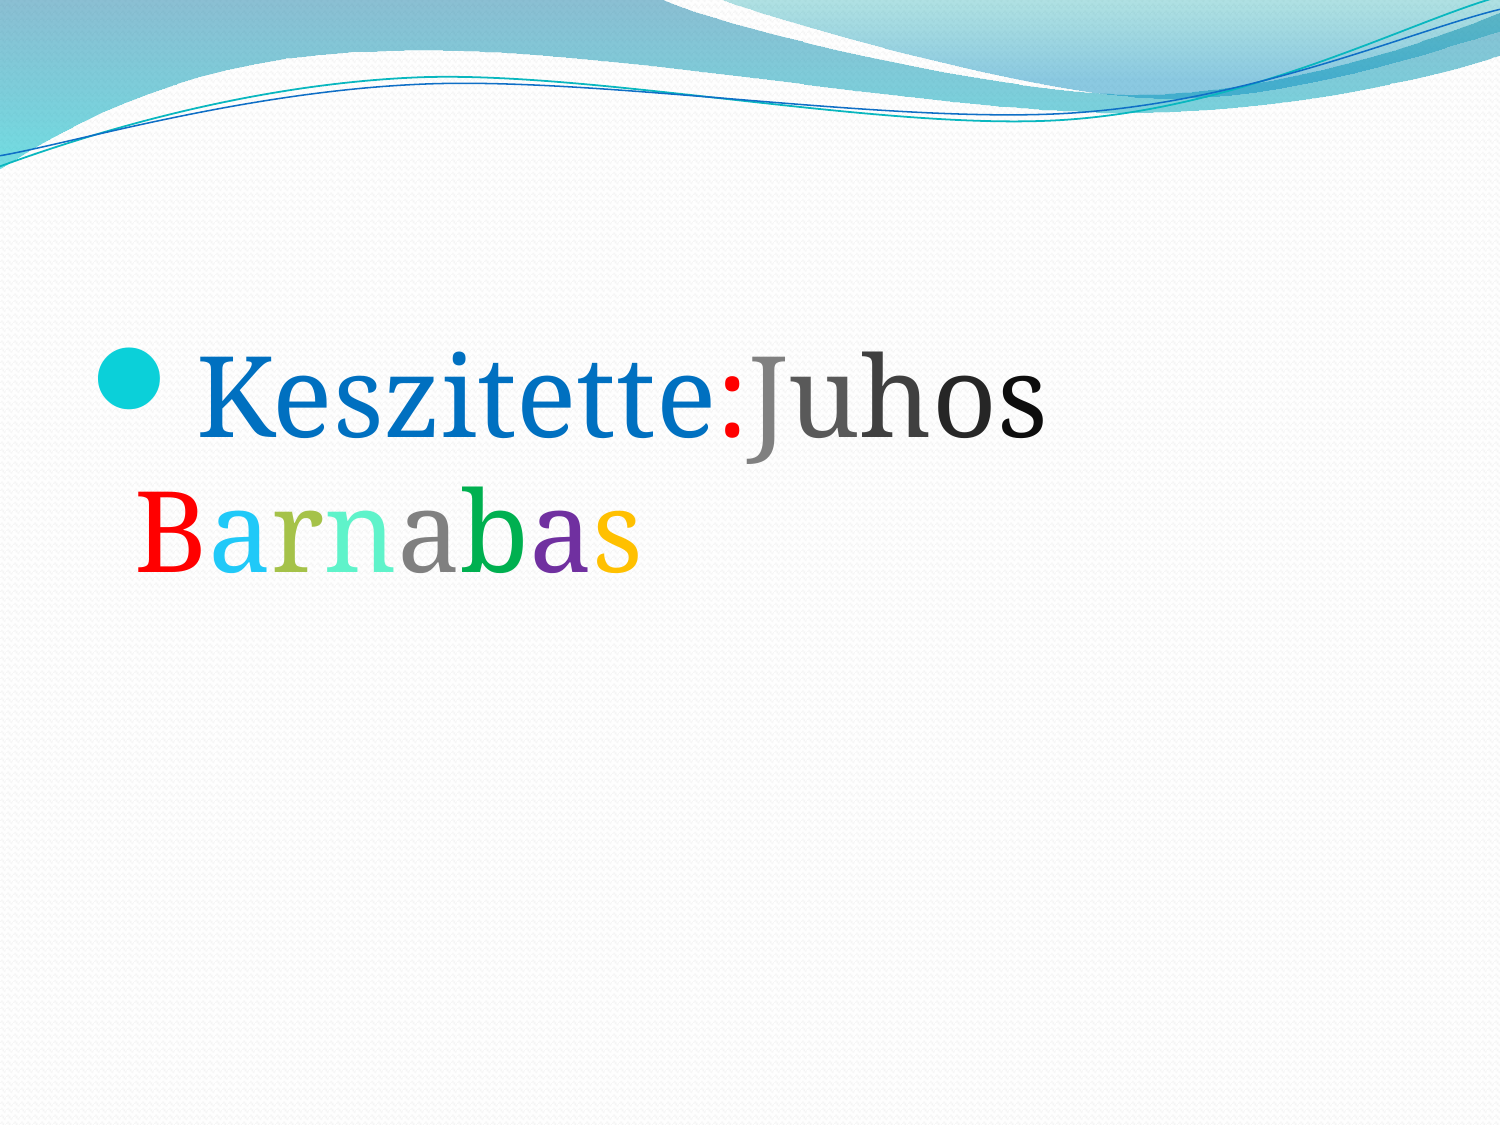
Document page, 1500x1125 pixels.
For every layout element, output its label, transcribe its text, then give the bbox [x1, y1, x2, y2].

list Keszitette:Juhos Barnabas [75, 317, 1425, 1038]
